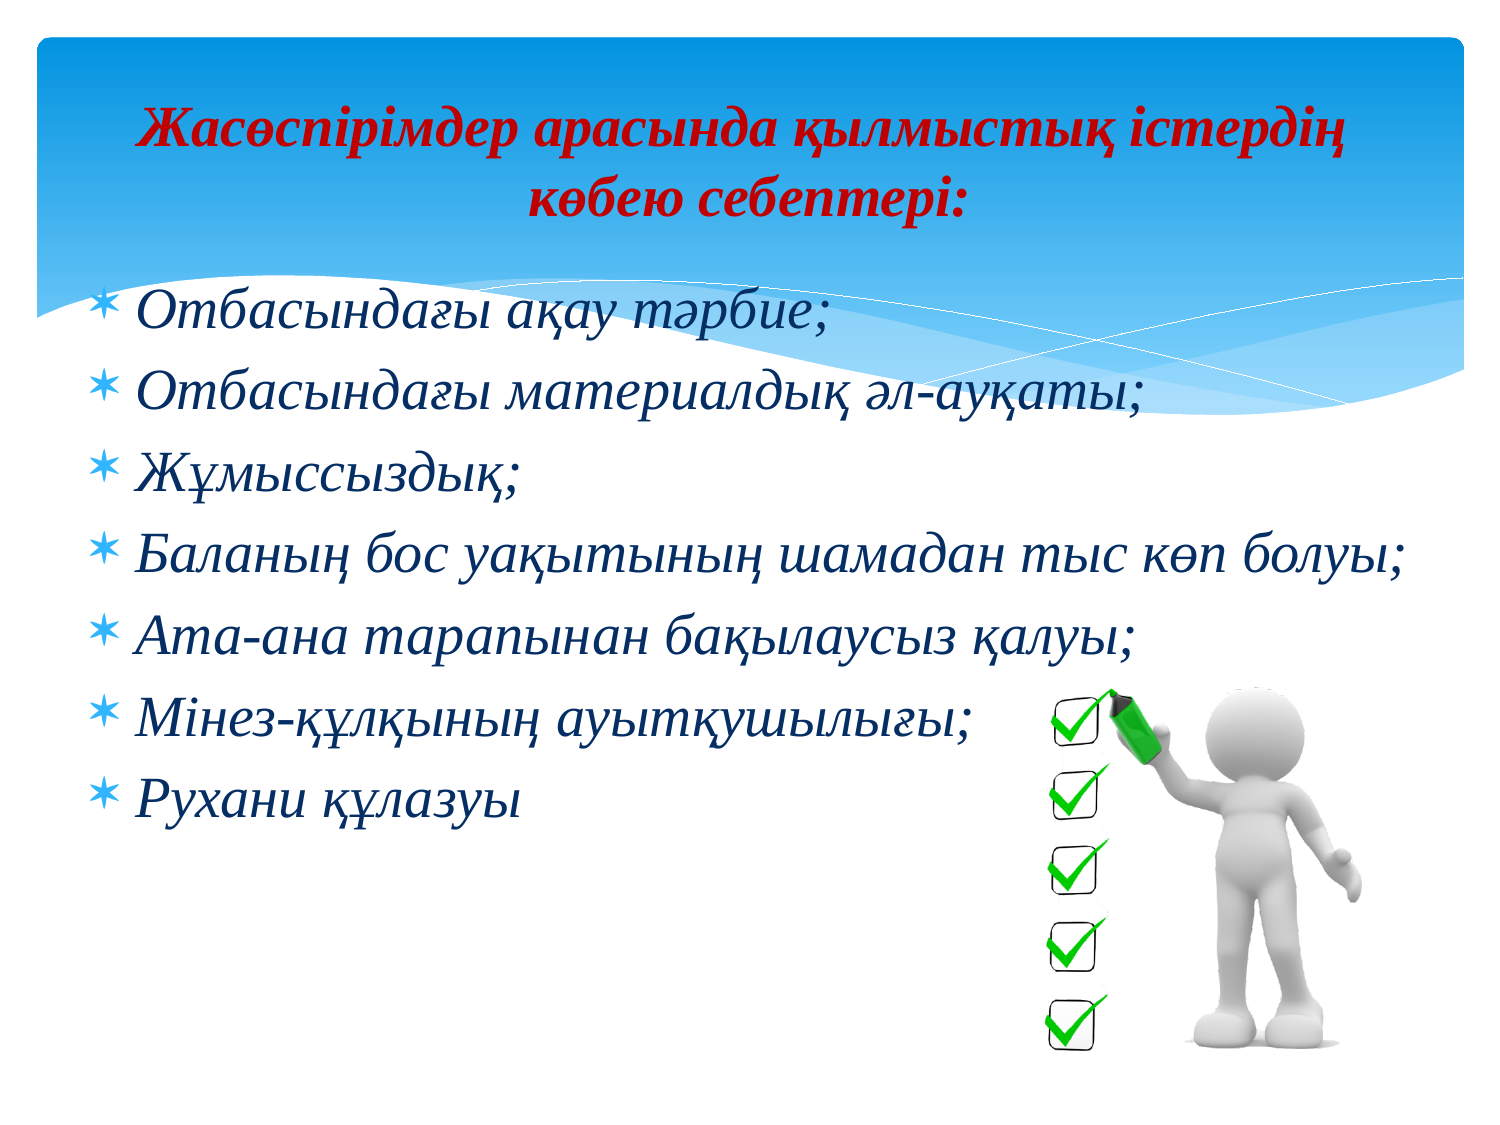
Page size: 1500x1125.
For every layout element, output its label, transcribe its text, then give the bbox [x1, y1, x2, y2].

list Отбасындағы ақау тәрбие; Отбасындағы материалдық әл-ауқаты; Жұмыссыздық; Баланың бос уақытының шамадан тыс көп болуы; Ата-ана тарапынан бақылаусыз қалуы; Мінез-құлқының ауытқушылығы; Рухани құлазуы [75, 262, 1465, 1005]
title Жасөспірімдер арасында қылмыстық істердің көбею себептері: [75, 55, 1425, 261]
picture [952, 644, 1454, 1094]
